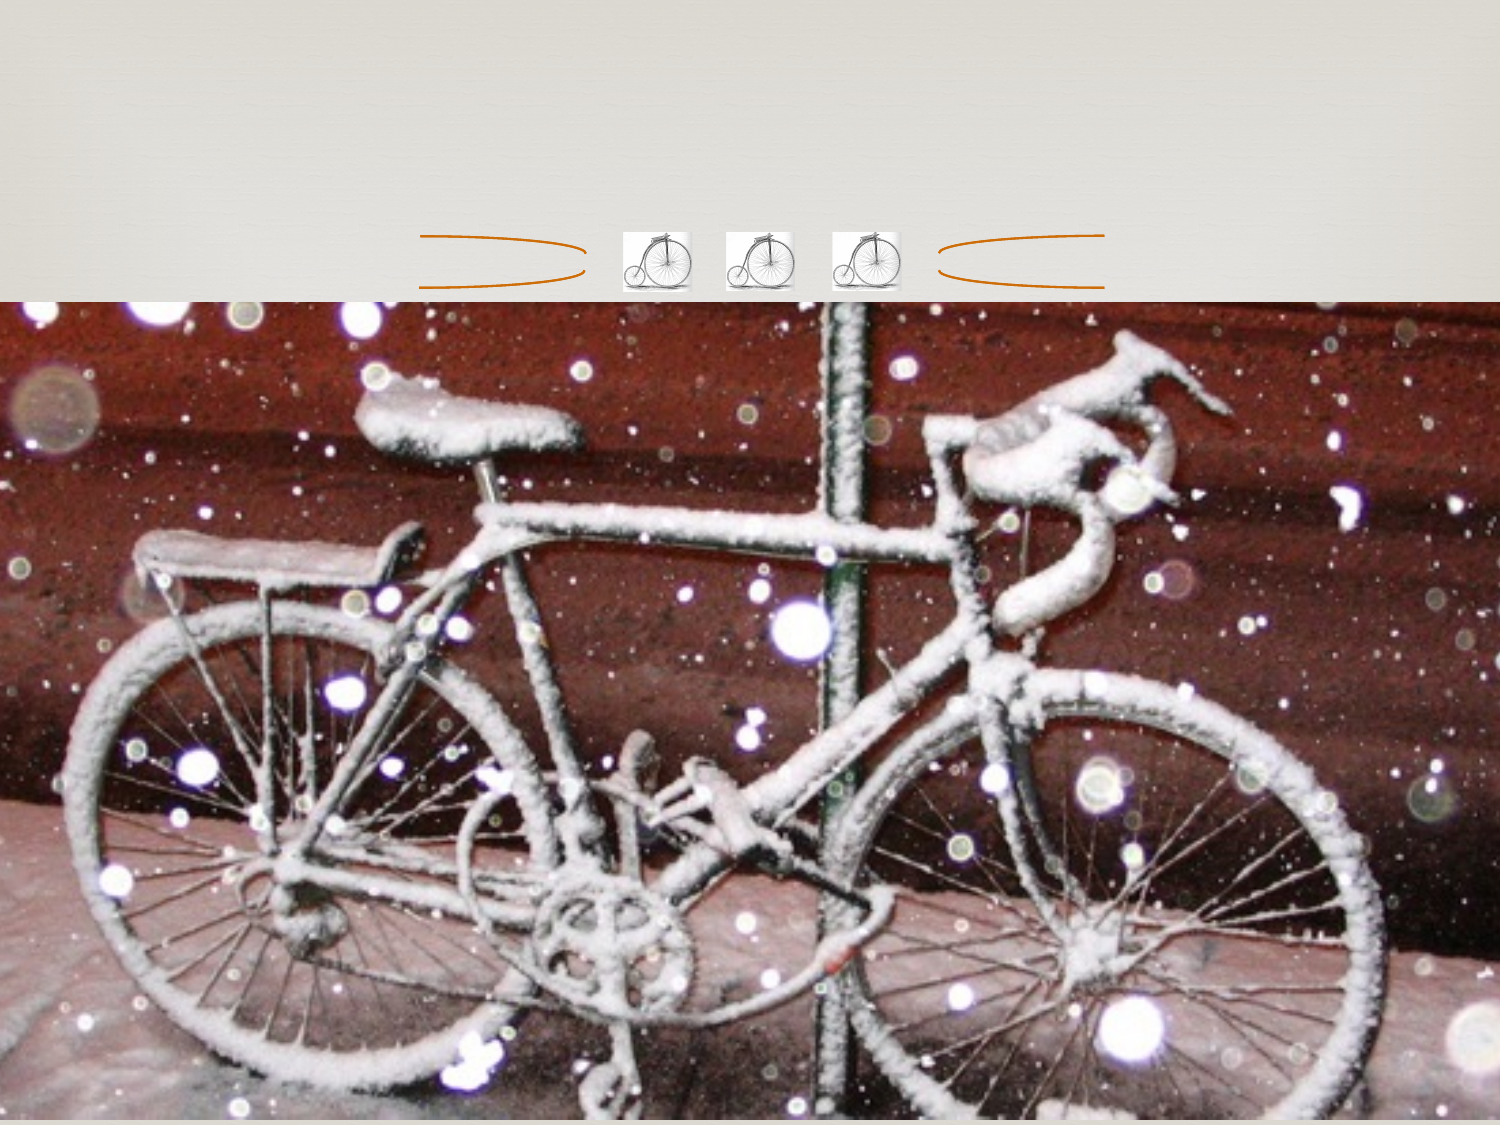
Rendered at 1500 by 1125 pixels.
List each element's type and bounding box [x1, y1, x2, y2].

picture [623, 232, 693, 292]
picture [726, 232, 795, 291]
picture [832, 232, 902, 291]
list [0, 302, 1500, 1120]
